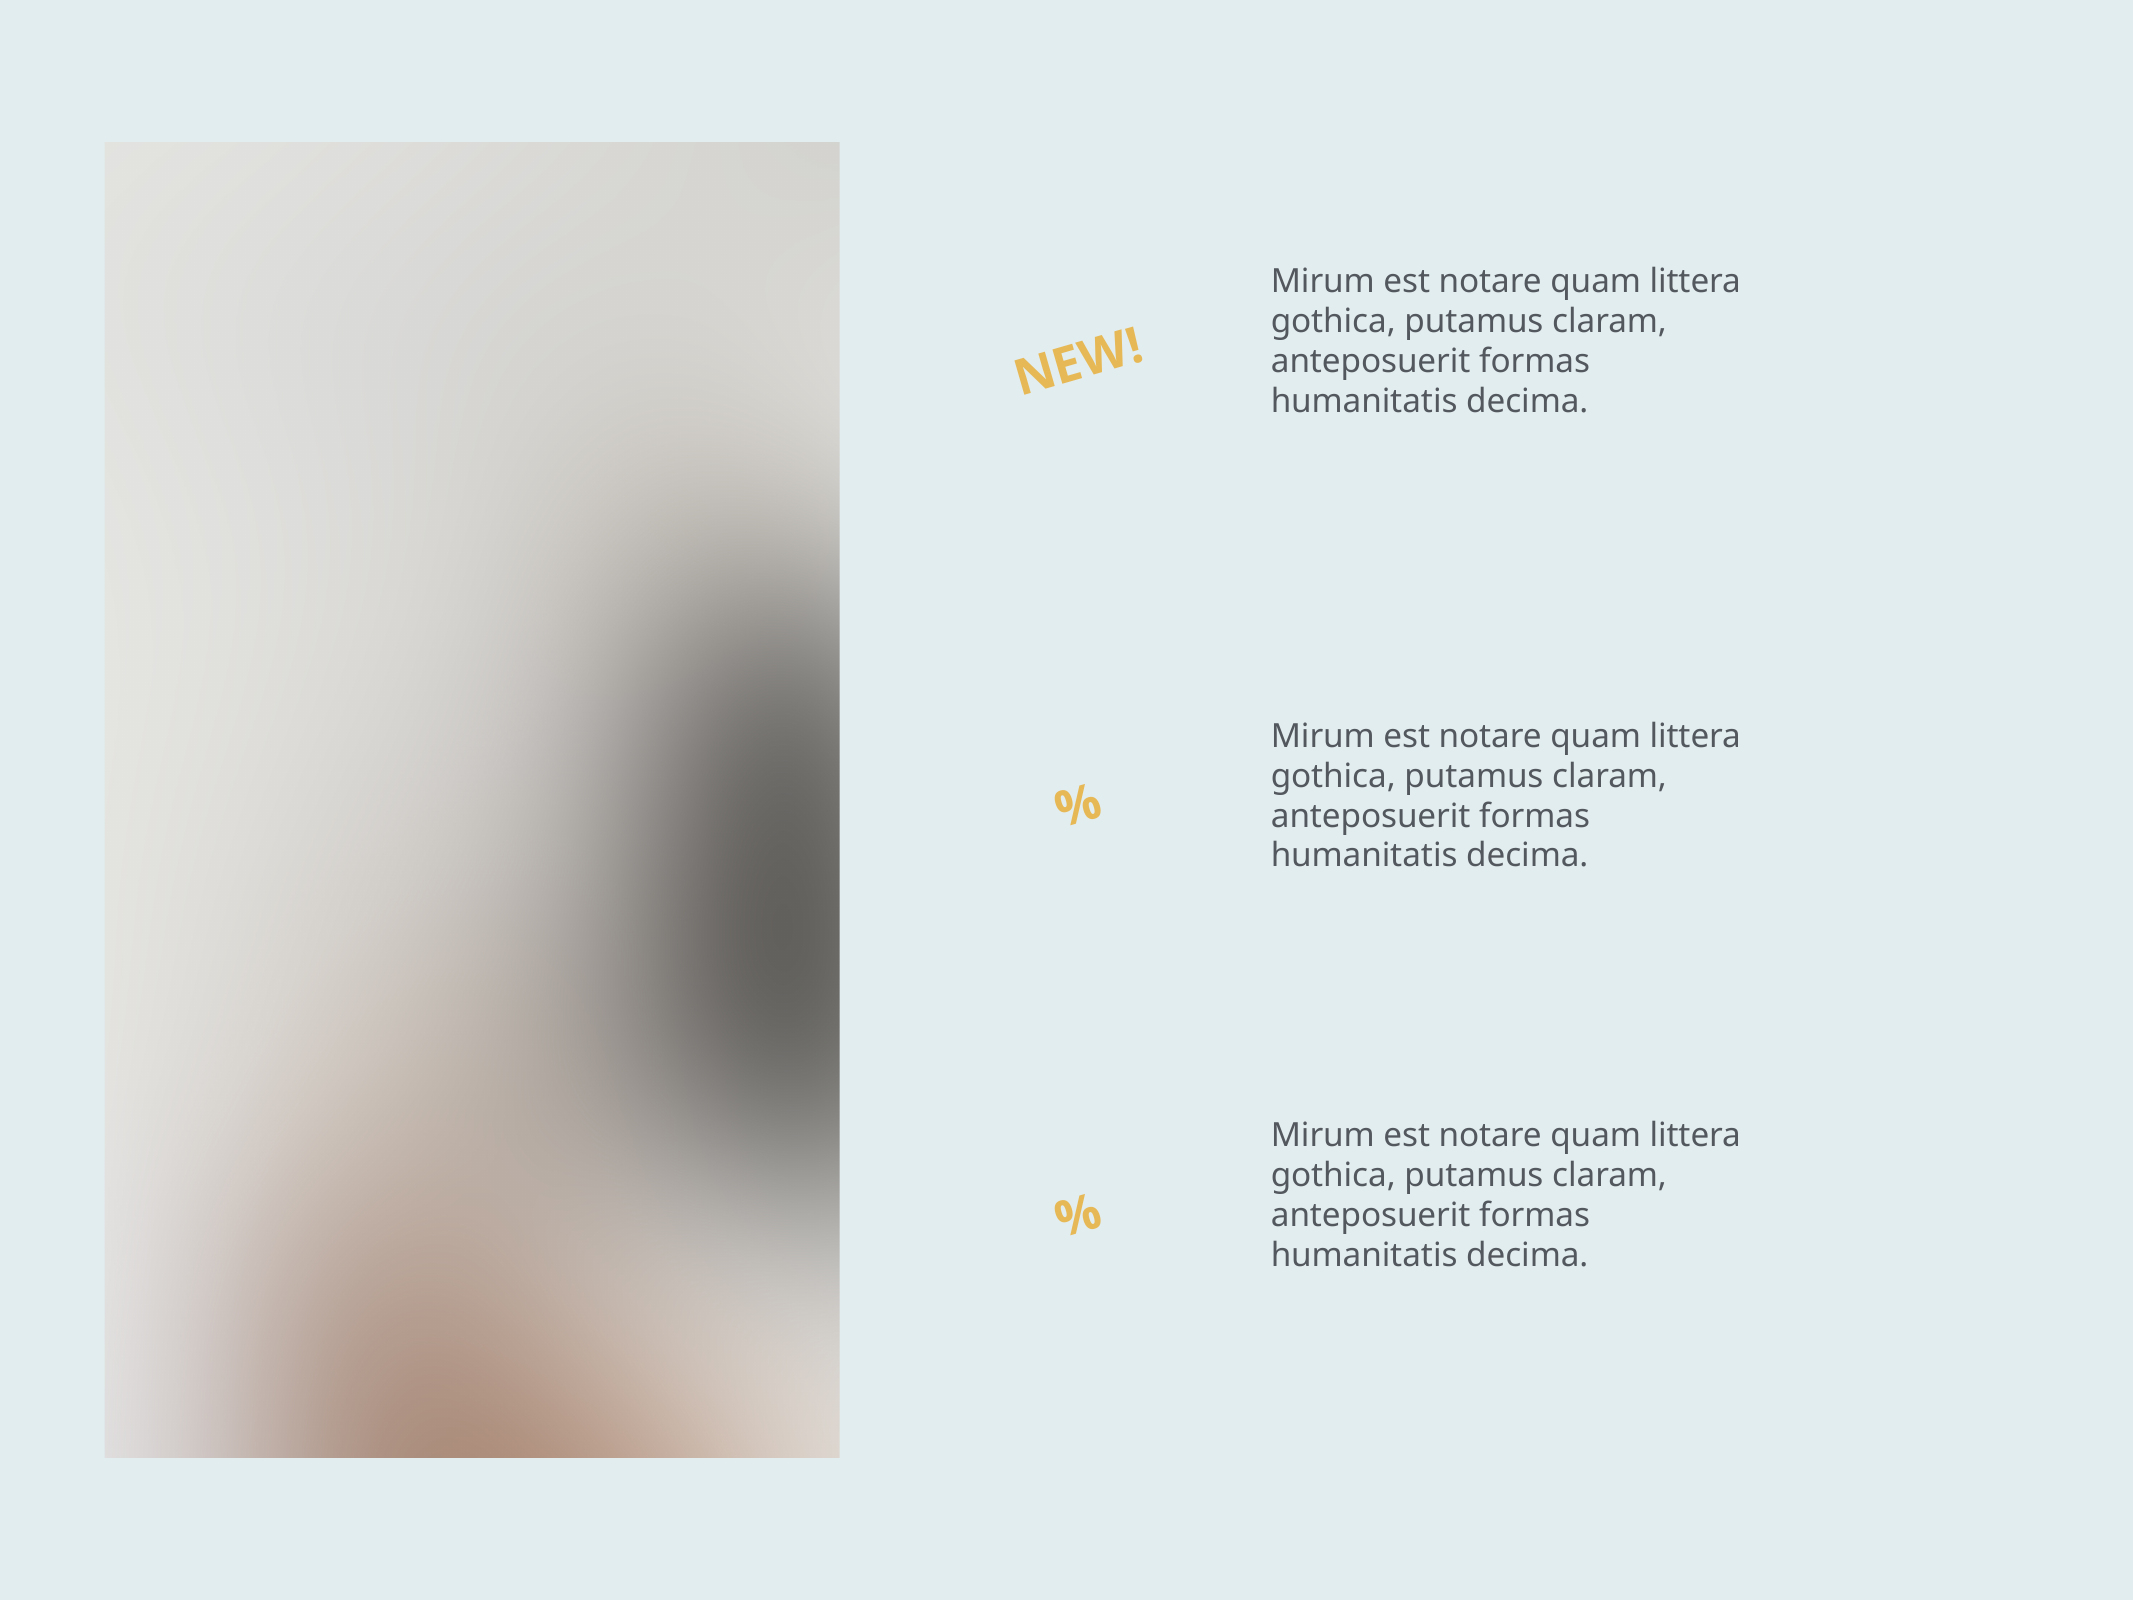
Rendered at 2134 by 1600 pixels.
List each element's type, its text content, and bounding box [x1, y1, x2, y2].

list Mirum est notare quam littera gothica, putamus claram, anteposuerit formas humanitatis decima. [1270, 1113, 1745, 1325]
picture [104, 141, 840, 1459]
list % [972, 1146, 1186, 1291]
list Mirum est notare quam littera gothica, putamus claram, anteposuerit formas humanitatis decima. [1270, 713, 1745, 905]
list Mirum est notare quam littera gothica, putamus claram, anteposuerit formas humanitatis decima. [1270, 258, 1745, 471]
list % [972, 736, 1186, 881]
list NEW! [972, 292, 1186, 437]
